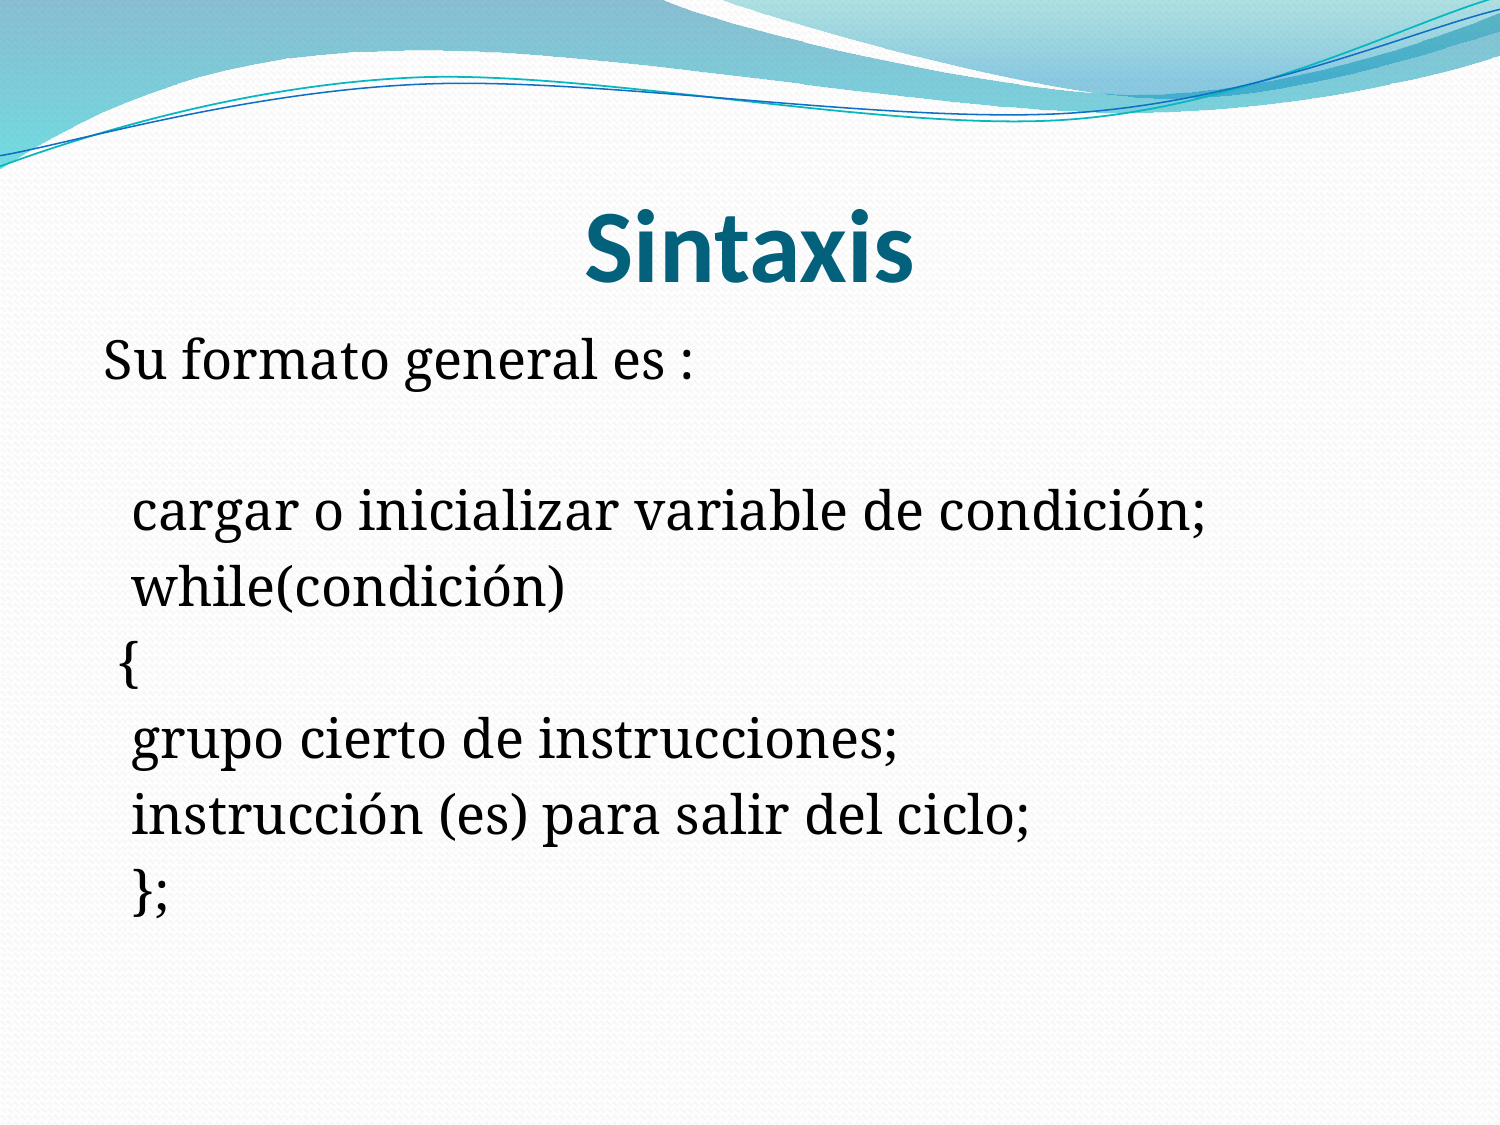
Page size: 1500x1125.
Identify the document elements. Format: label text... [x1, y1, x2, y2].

title Sintaxis [75, 115, 1425, 303]
list Su formato general es : cargar o inicializar variable de condición; while(condición) { grupo cierto de instrucciones; instrucción (es) para salir del ciclo; }; [75, 317, 1425, 1038]
